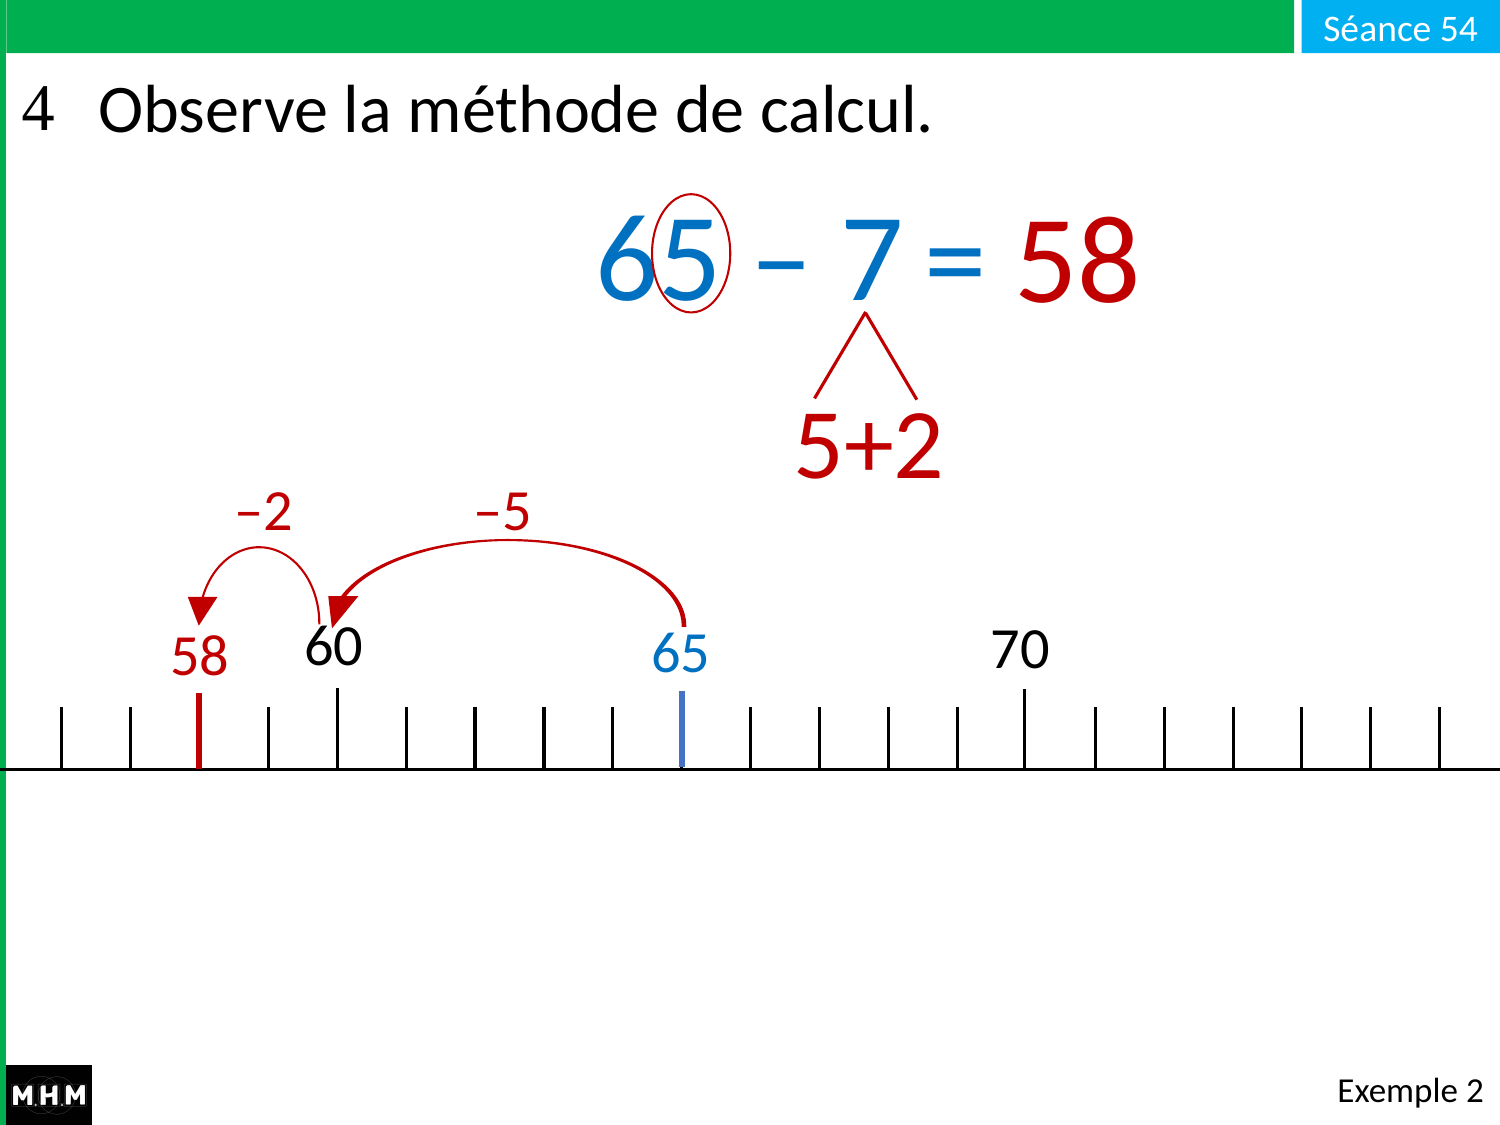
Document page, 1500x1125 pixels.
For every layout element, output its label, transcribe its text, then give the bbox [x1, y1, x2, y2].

text_box –2 [219, 464, 341, 550]
text_box 60 [289, 599, 395, 685]
text_box –5 [458, 464, 560, 550]
text_box [328, 542, 458, 629]
picture [6, 1065, 92, 1125]
text_box [271, 550, 321, 625]
text_box 70 [975, 603, 1074, 688]
text_box 58 [155, 609, 256, 688]
text_box 65 [636, 607, 737, 688]
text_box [814, 311, 917, 400]
text_box 65 – 7 [522, 167, 978, 333]
text_box [560, 542, 687, 627]
text_box [650, 193, 732, 314]
text_box 5+2 [686, 371, 1053, 507]
text_box [187, 550, 247, 609]
title Observe la méthode de calcul. [83, 66, 1378, 156]
list Exemple 2 [1321, 1064, 1500, 1125]
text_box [0, 688, 1500, 770]
text_box = 58 [871, 170, 1194, 335]
